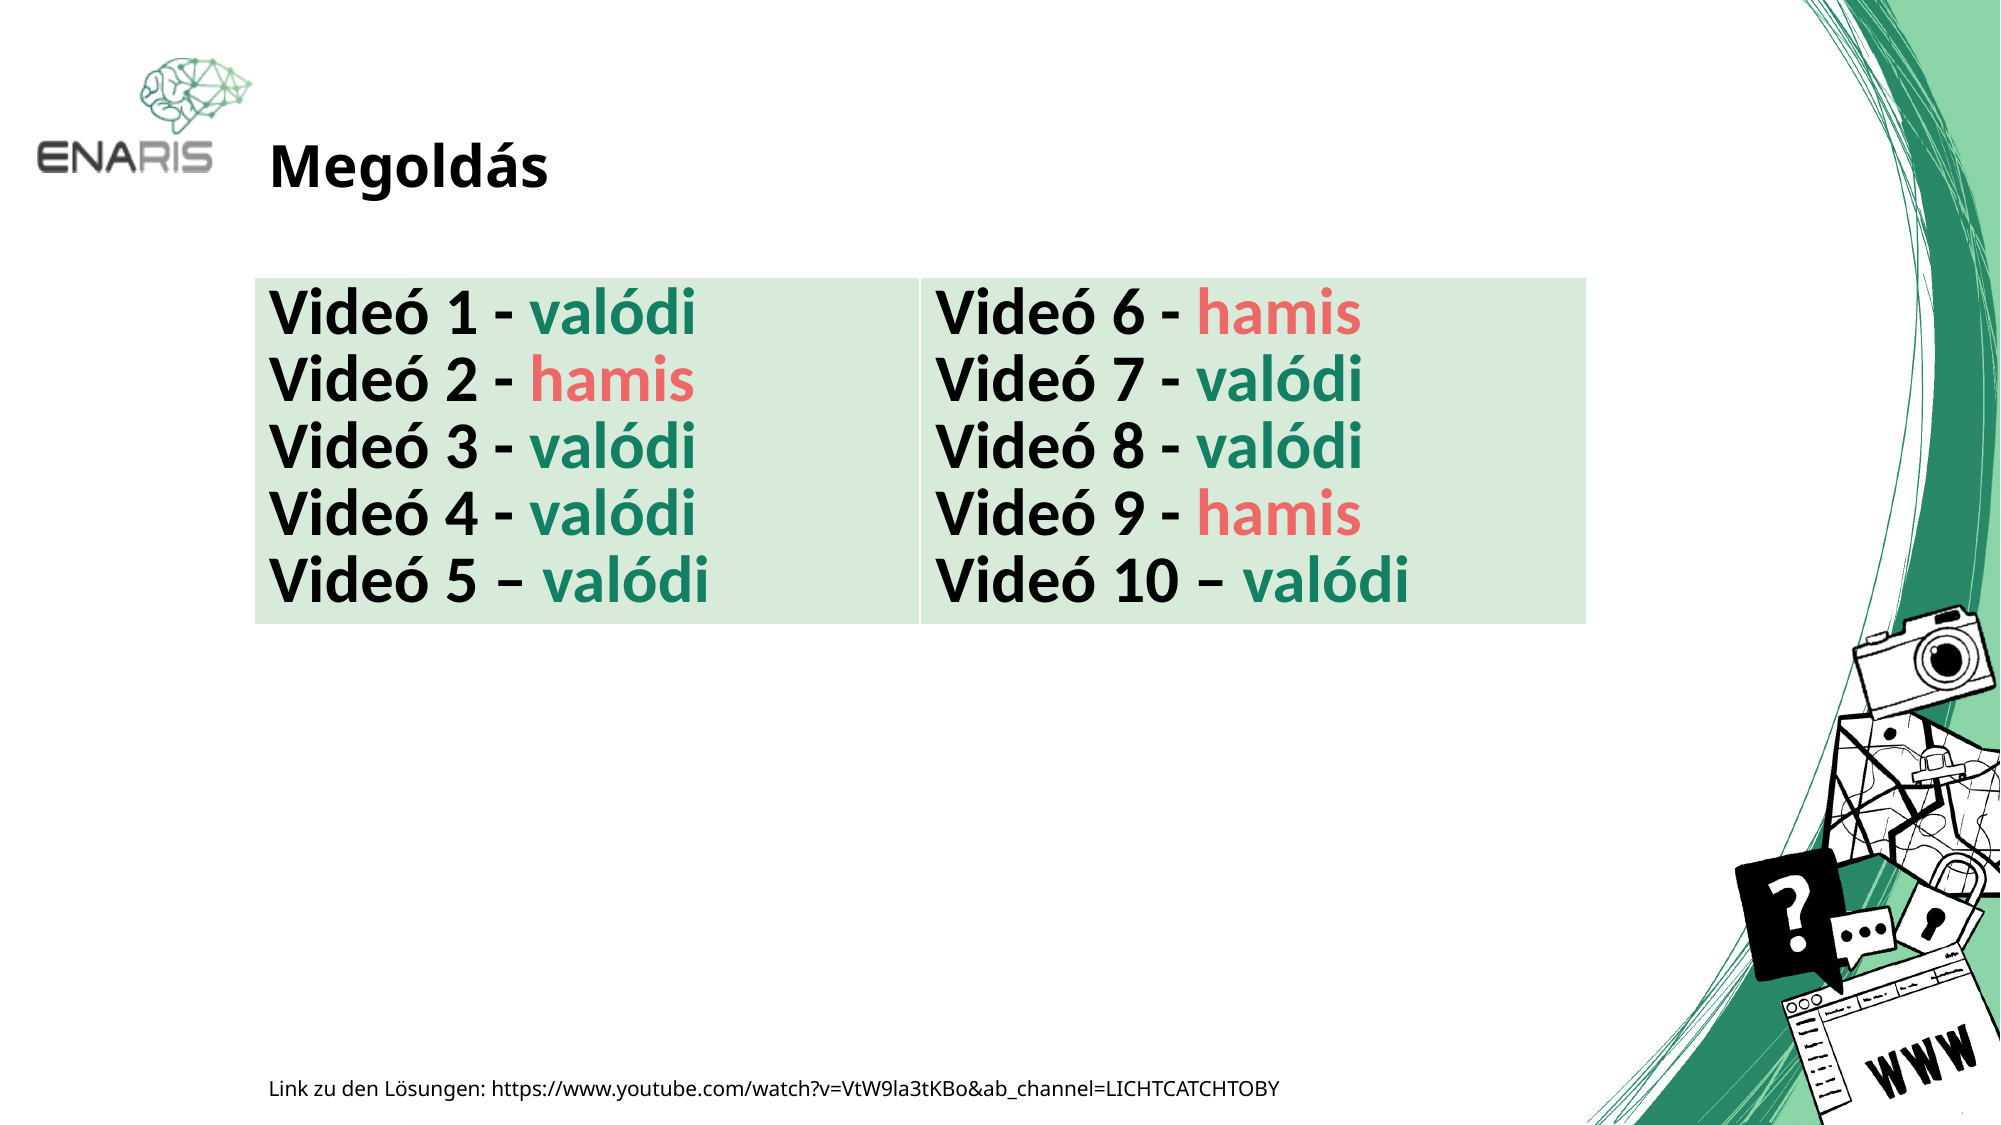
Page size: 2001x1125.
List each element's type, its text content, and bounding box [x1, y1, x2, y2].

table_header Videó 6 - hamis Videó 7 - valódi Videó 8 - valódi Videó 9 - hamis Videó 10 – valódi [921, 278, 1586, 624]
picture [408, 0, 2000, 1125]
picture [37, 58, 254, 173]
text_box Link zu den Lösungen: https://www.youtube.com/watch?v=VtW9la3tKBo&ab_channel=LICHTCATCHTOBY [253, 1065, 1863, 1114]
table_header Videó 1 - valódi Videó 2 - hamis Videó 3 - valódi Videó 4 - valódi Videó 5 – valódi [255, 278, 919, 624]
title Megoldás [253, 59, 1863, 278]
